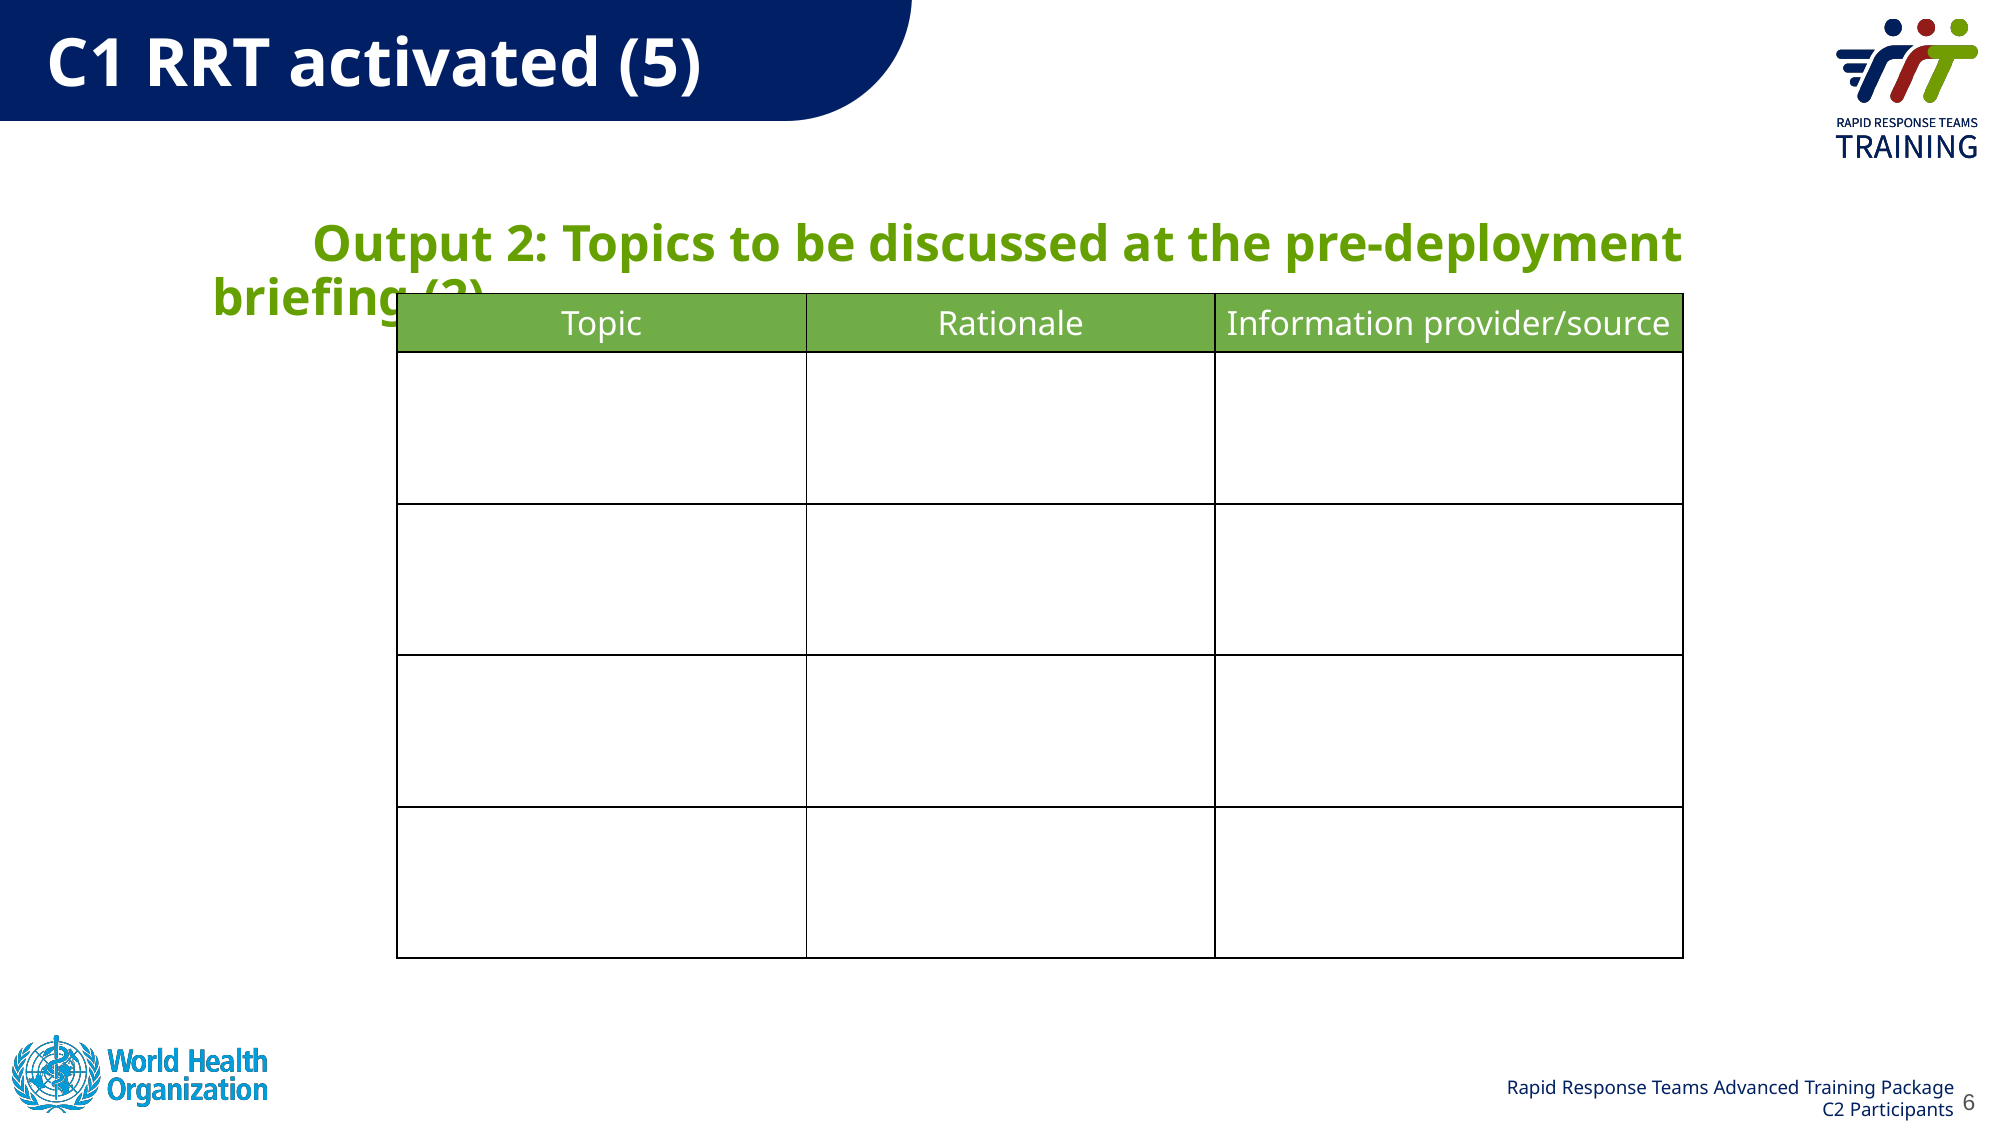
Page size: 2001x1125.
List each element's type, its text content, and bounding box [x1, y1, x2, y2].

list Output 2: Topics to be discussed at the pre-deployment briefing (2) [204, 210, 1841, 975]
table_cell [807, 808, 1214, 957]
picture [1835, 19, 1978, 167]
picture [12, 1083, 48, 1113]
table_cell [1216, 353, 1682, 503]
picture [34, 1054, 43, 1078]
table_cell [807, 505, 1214, 654]
picture [30, 1083, 37, 1091]
picture [46, 1056, 54, 1062]
table_cell [807, 656, 1214, 806]
picture [0, 0, 912, 121]
table_cell [398, 505, 806, 654]
picture [12, 1035, 54, 1068]
picture [36, 1088, 78, 1105]
table_header Information provider/source [1216, 294, 1682, 351]
table_cell [1216, 656, 1682, 806]
picture [40, 1062, 47, 1070]
table_cell [1216, 505, 1682, 654]
picture [71, 1053, 90, 1091]
picture [24, 1054, 36, 1087]
table_cell [807, 353, 1214, 503]
picture [59, 1035, 267, 1113]
table_cell [398, 808, 806, 957]
table_header Rationale [807, 294, 1214, 351]
table_cell [1216, 808, 1682, 957]
text_box C1 RRT activated (5) [39, 12, 1033, 108]
table_header Topic [398, 294, 806, 351]
picture [50, 1108, 62, 1113]
table_cell [398, 353, 806, 503]
picture [22, 1062, 26, 1077]
table_cell [398, 656, 806, 806]
